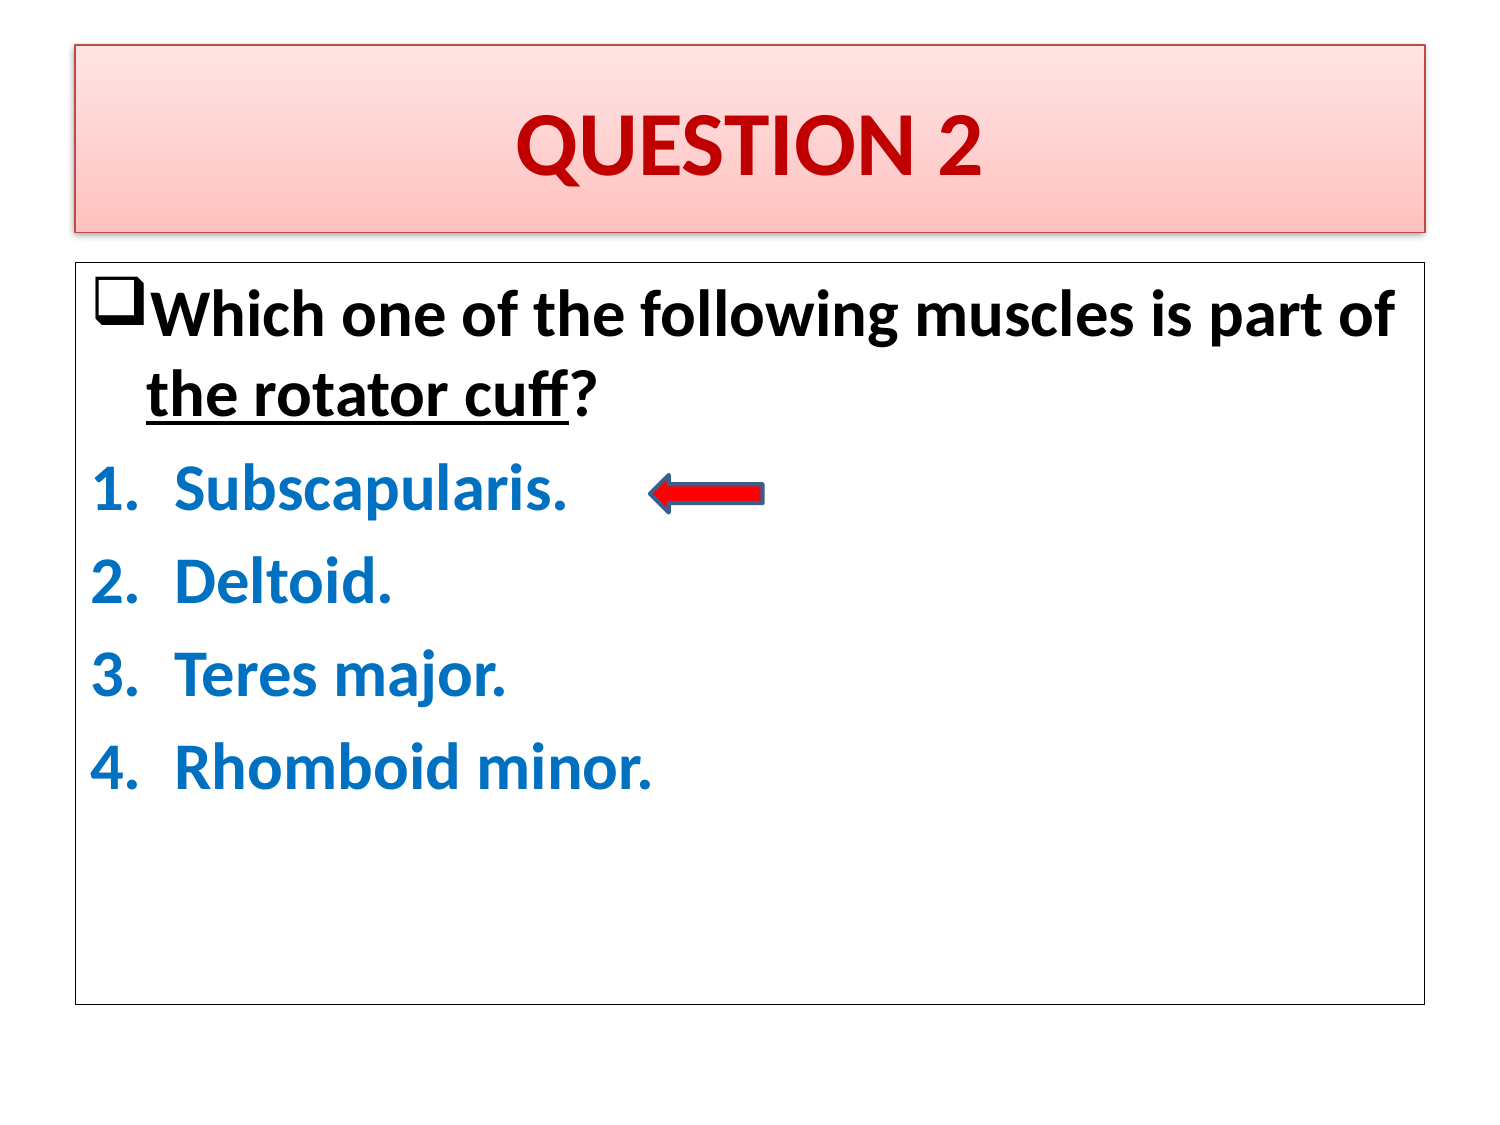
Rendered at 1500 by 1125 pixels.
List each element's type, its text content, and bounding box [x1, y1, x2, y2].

list Which one of the following muscles is part of the rotator cuff? Subscapularis. Deltoid. Teres major. Rhomboid minor. [75, 262, 1425, 1005]
text_box [647, 473, 765, 515]
title QUESTION 2 [74, 44, 1426, 233]
